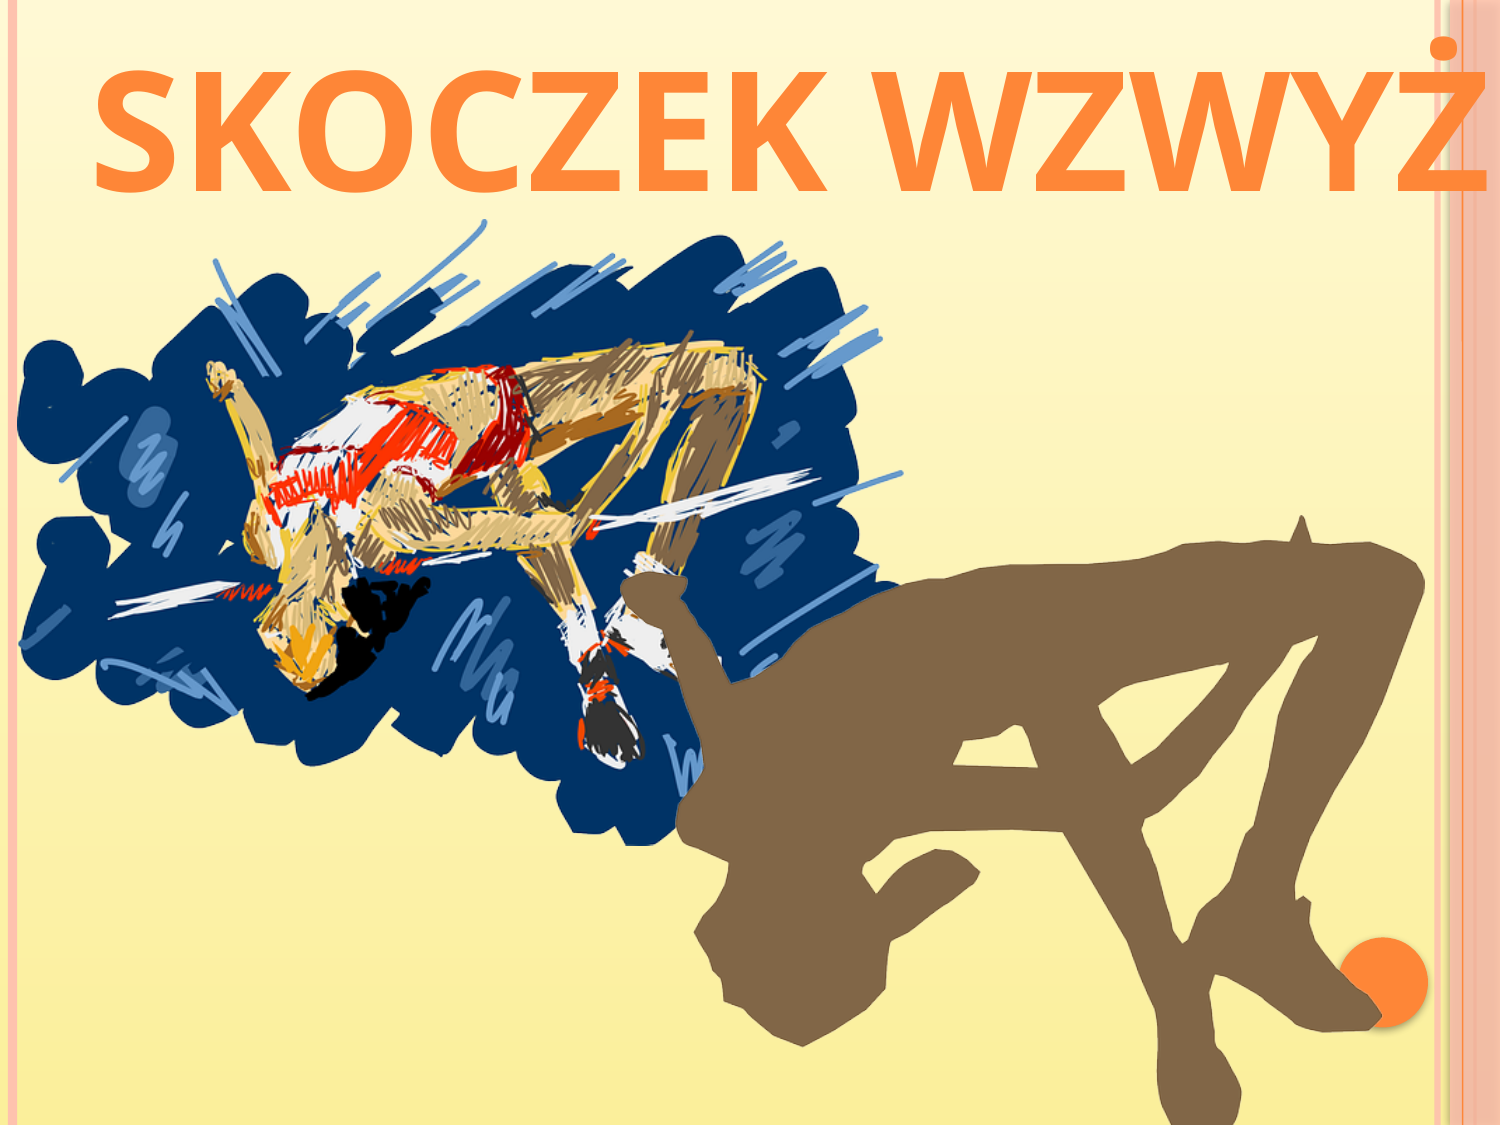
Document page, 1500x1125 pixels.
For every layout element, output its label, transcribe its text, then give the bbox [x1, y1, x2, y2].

title Skoczek wzwyż [75, 45, 1500, 233]
picture [619, 515, 1426, 1125]
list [17, 219, 915, 847]
